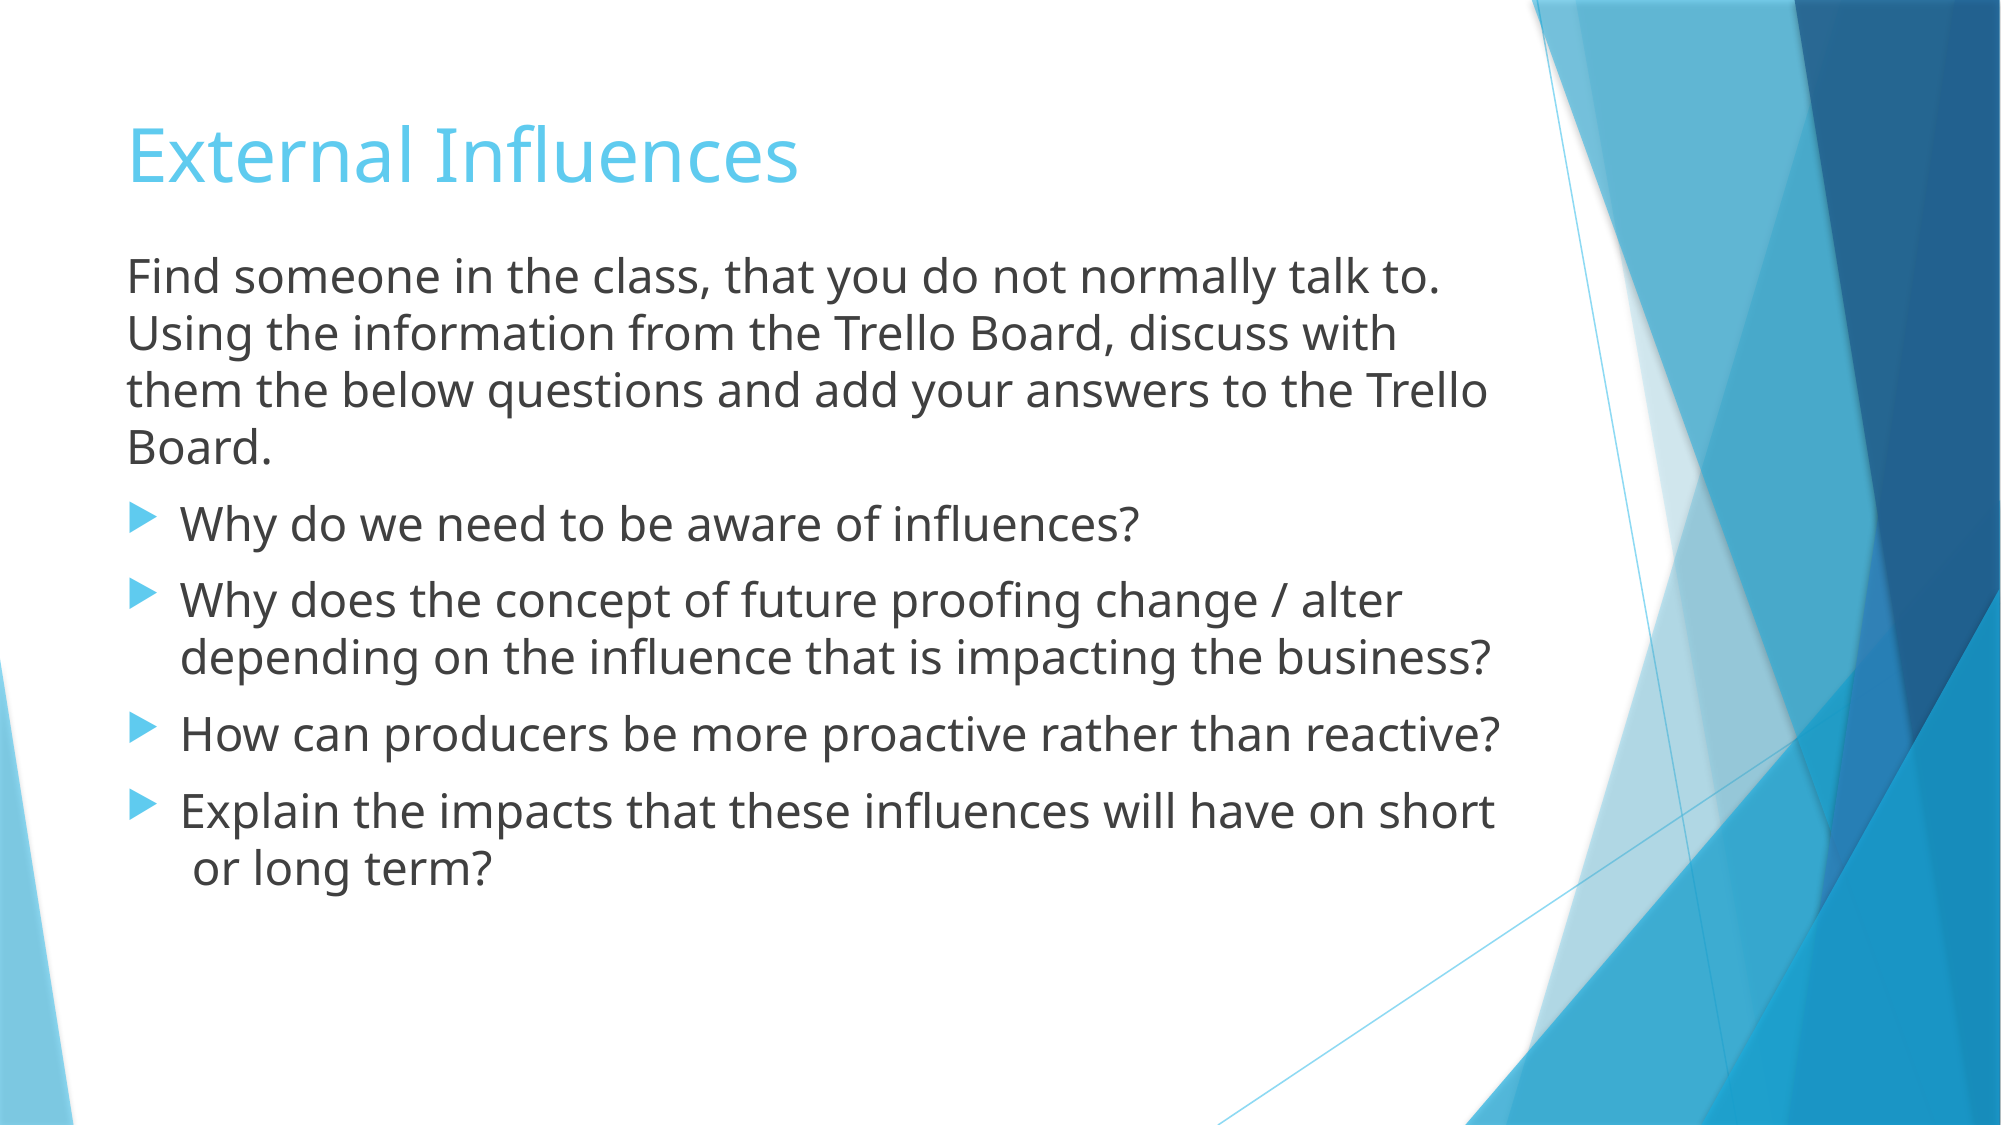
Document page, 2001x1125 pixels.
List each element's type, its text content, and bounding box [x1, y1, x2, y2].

title External Influences [111, 99, 1522, 238]
list Find someone in the class, that you do not normally talk to. Using the information from the Trello Board, discuss with them the below questions and add your answers to the Trello Board. Why do we need to be aware of influences? Why does the concept of future proofing change / alter depending on the influence that is impacting the business? How can producers be more proactive rather than reactive? Explain the impacts that these influences will have on short or long term? [111, 238, 1522, 992]
